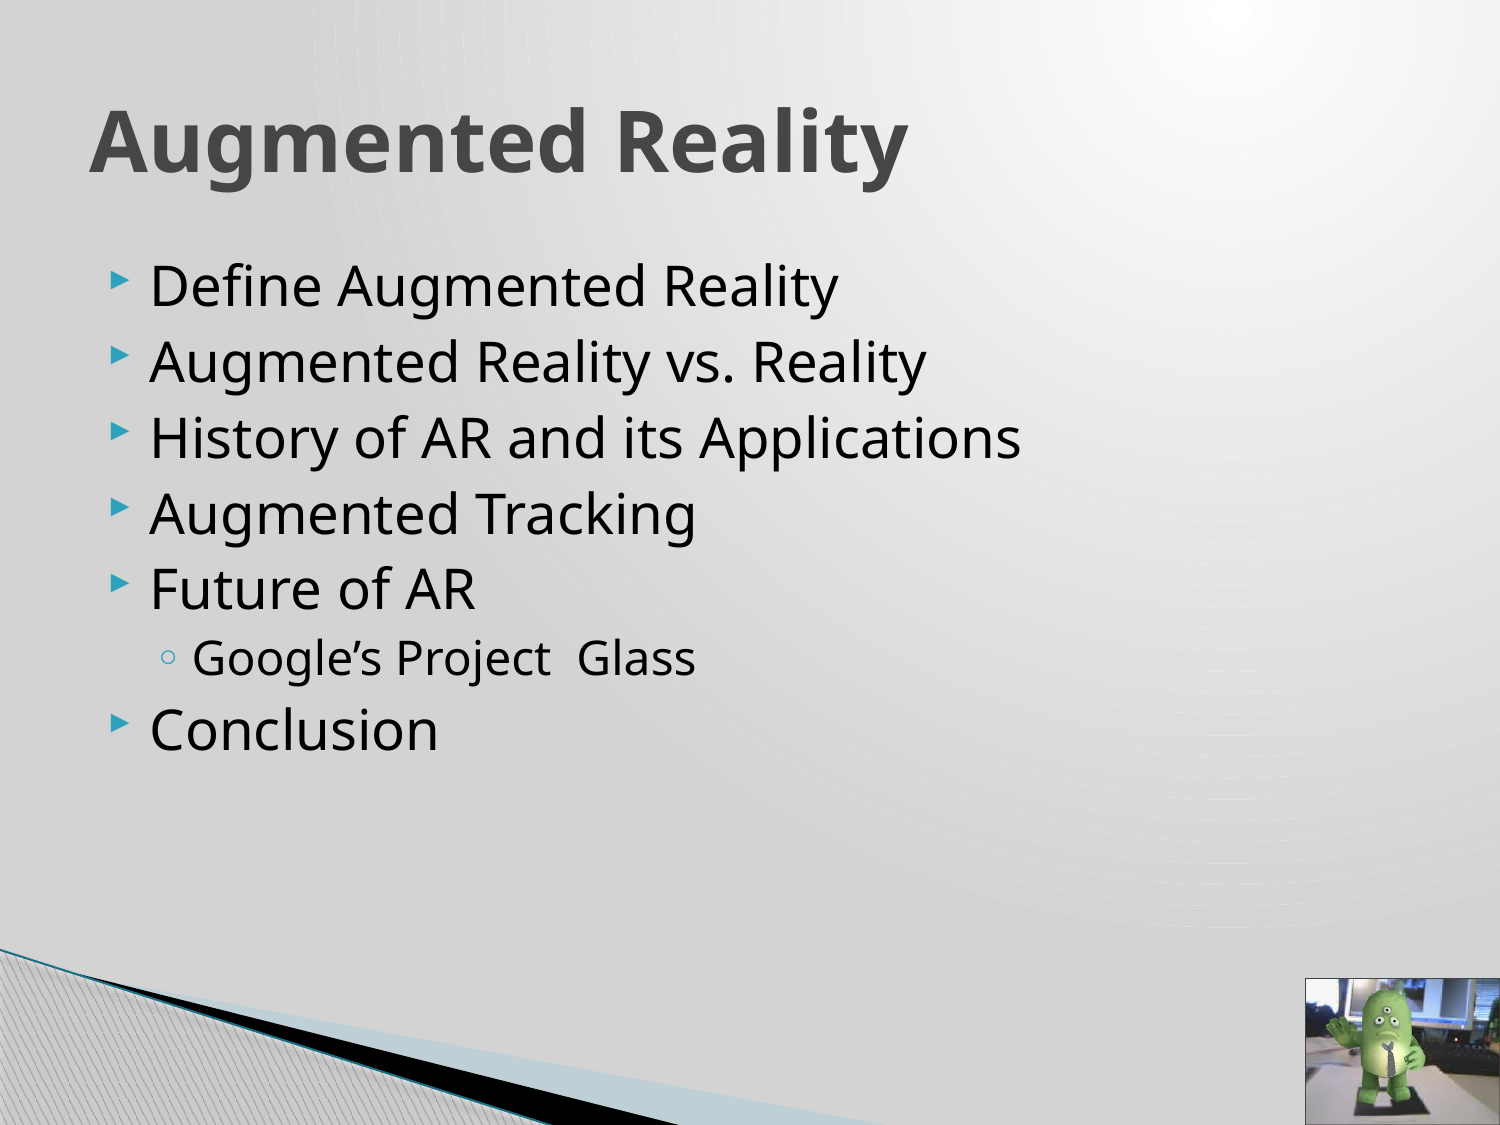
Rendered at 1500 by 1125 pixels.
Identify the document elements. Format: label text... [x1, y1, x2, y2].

title Augmented Reality [75, 45, 1425, 233]
list Define Augmented Reality Augmented Reality vs. Reality History of AR and its Applications Augmented Tracking Future of AR Google’s Project Glass Conclusion [75, 243, 1425, 986]
picture [1304, 978, 1500, 1125]
